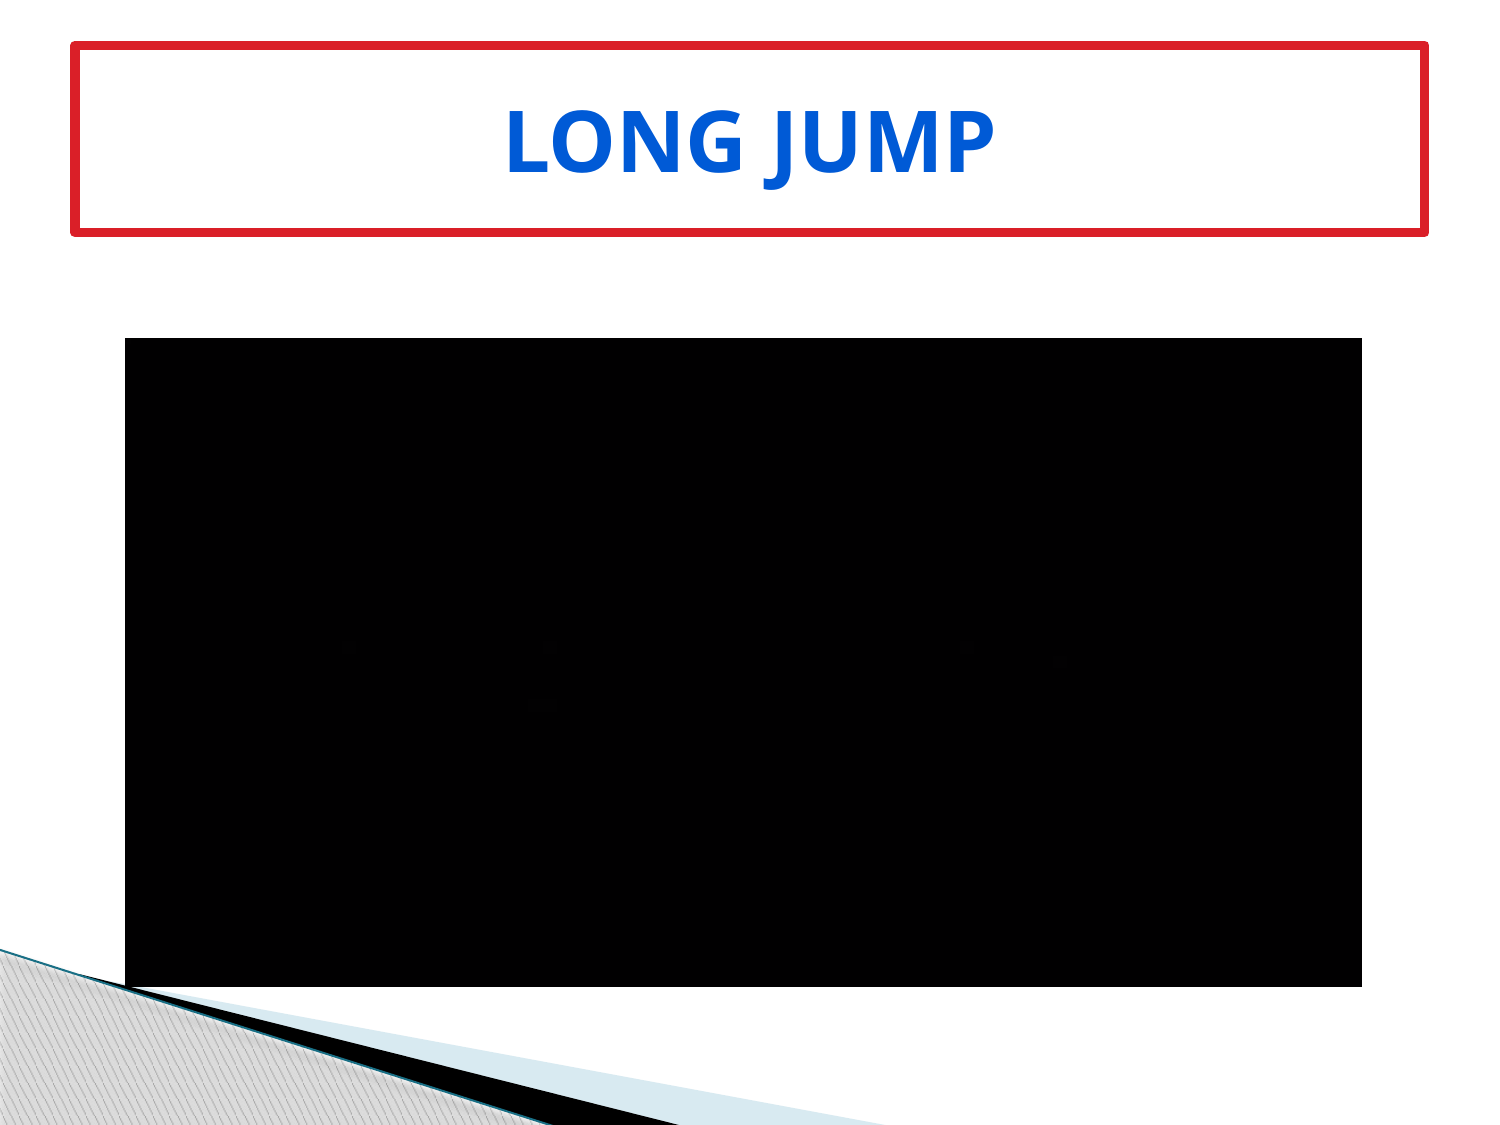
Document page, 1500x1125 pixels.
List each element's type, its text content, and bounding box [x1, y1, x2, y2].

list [124, 337, 1363, 988]
title Long jump [70, 41, 1429, 237]
